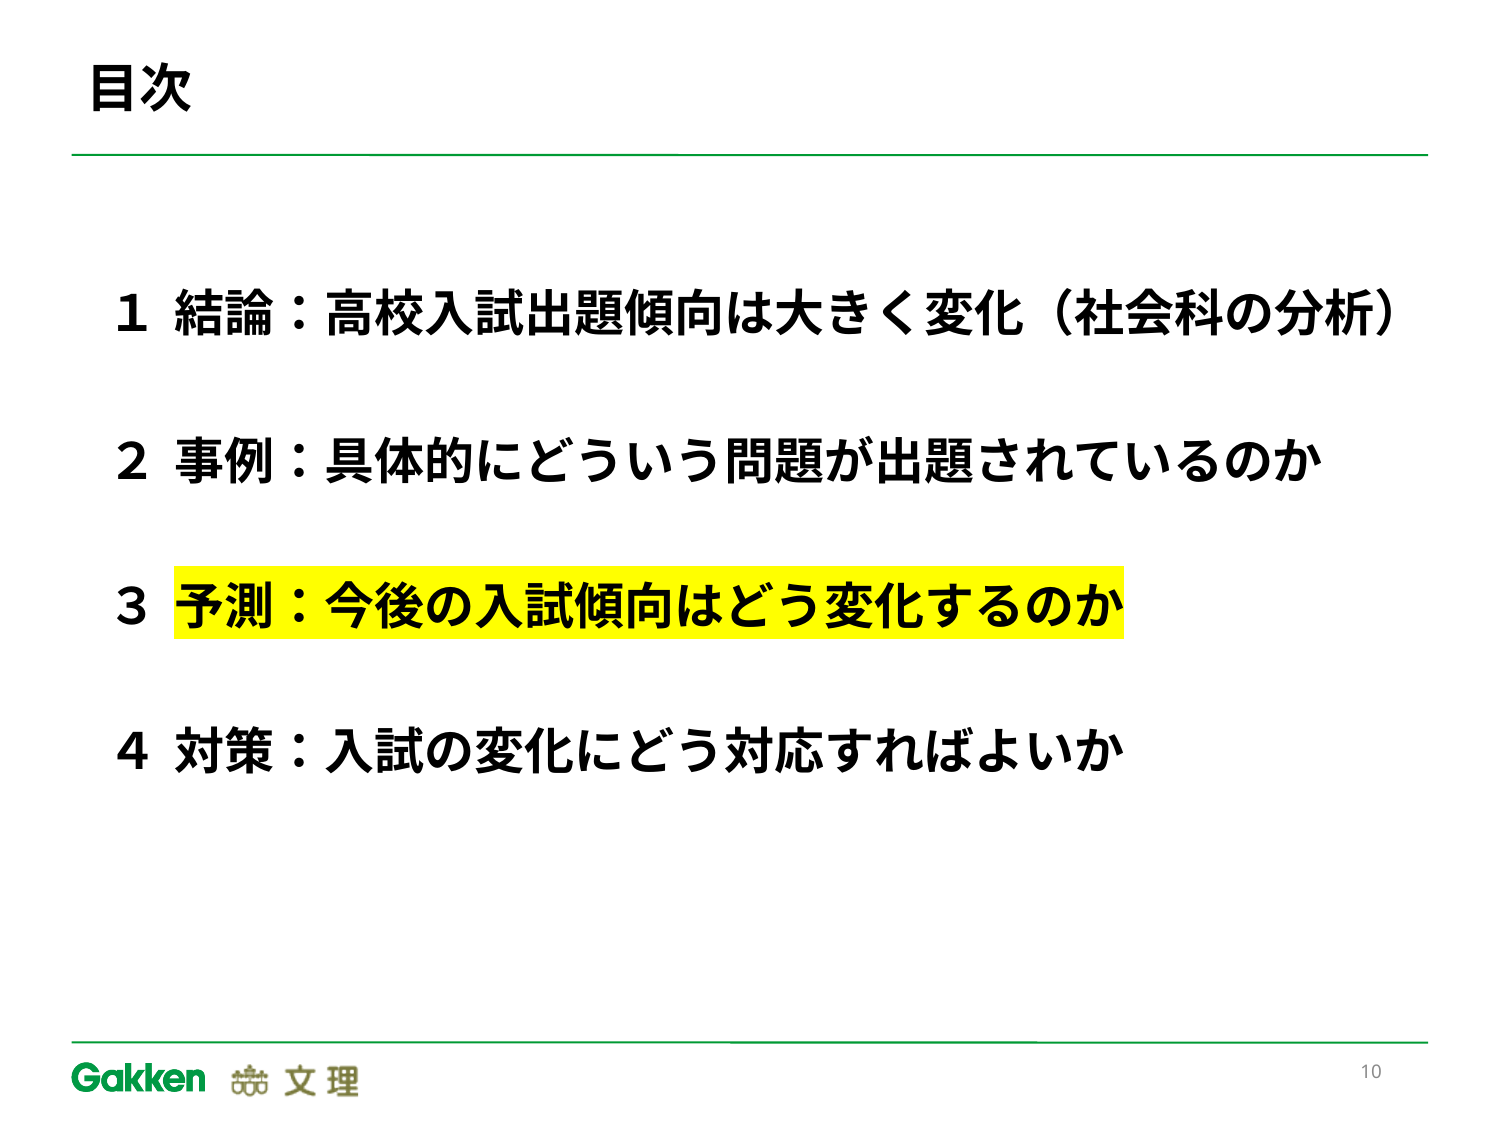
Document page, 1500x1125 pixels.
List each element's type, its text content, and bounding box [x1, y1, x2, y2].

text_box 結論：高校入試出題傾向は大きく変化（社会科の分析） [158, 244, 1468, 379]
text_box ３ [92, 537, 158, 672]
title 目次 [71, 37, 234, 143]
picture [71, 1062, 205, 1092]
slide_number 10 [1059, 1042, 1397, 1103]
text_box ４ [92, 682, 158, 817]
text_box ２ [92, 392, 158, 527]
text_box 事例：具体的にどういう問題が出題されているのか [158, 392, 1468, 527]
text_box 予測：今後の入試傾向はどう変化するのか [158, 537, 1468, 672]
text_box 対策：入試の変化にどう対応すればよいか [158, 682, 1468, 817]
text_box １ [92, 244, 158, 379]
picture [225, 1064, 379, 1099]
